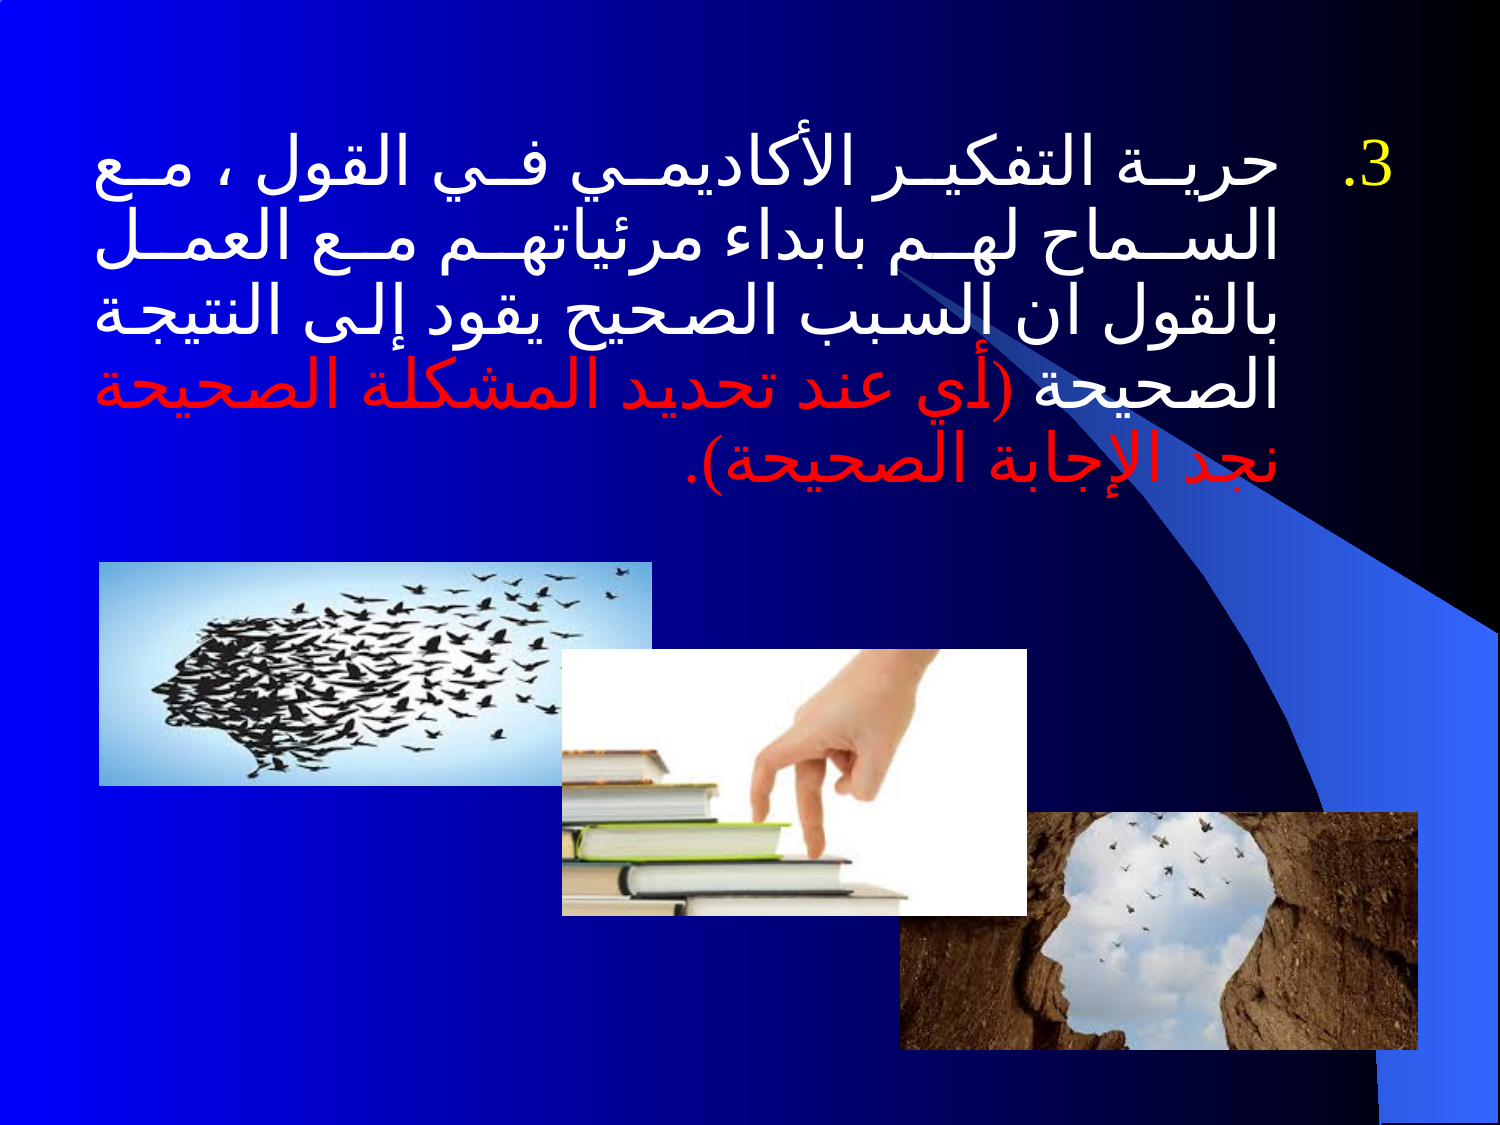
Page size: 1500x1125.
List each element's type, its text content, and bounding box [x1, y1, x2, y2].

list حرية التفكير الأكاديمي في القول ، مع السماح لهم بابداء مرئياتهم مع العمل بالقول ان السبب الصحيح يقود إلى النتيجة الصحيحة (أي عند تحديد المشكلة الصحيحة نجد الإجابة الصحيحة). [62, 37, 1411, 509]
picture [99, 562, 1418, 1051]
